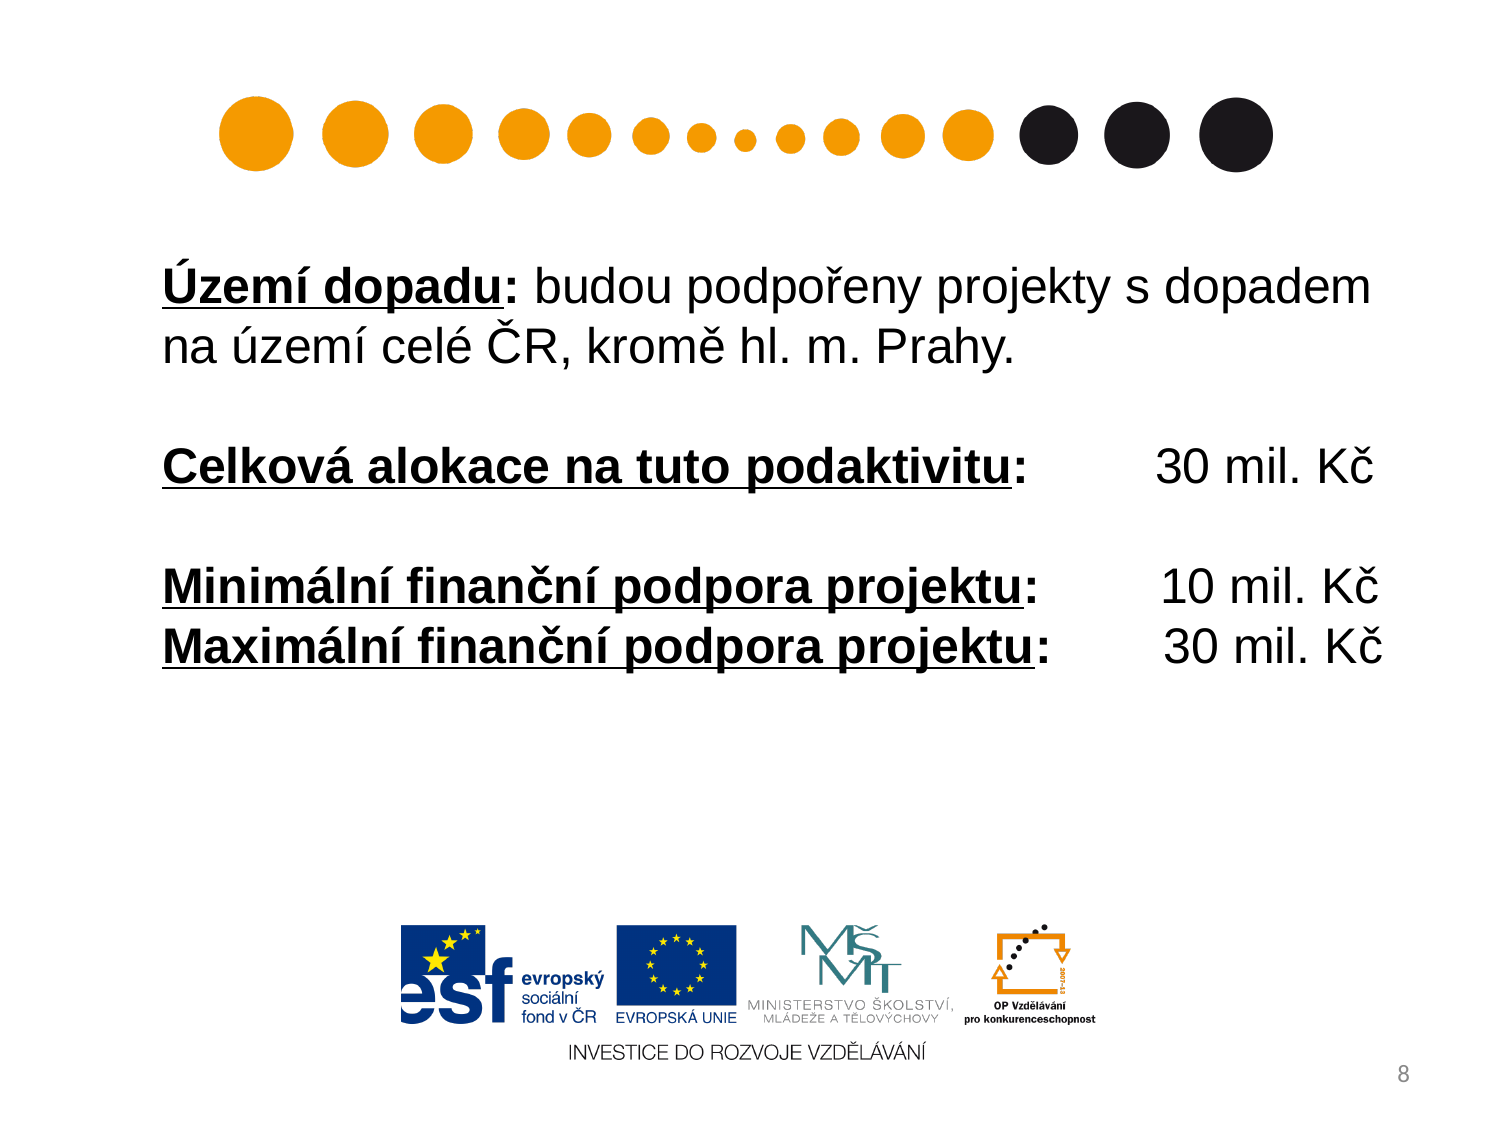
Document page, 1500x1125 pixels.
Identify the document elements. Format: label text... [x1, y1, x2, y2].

slide_number 8 [1074, 1042, 1425, 1103]
picture [215, 93, 1275, 137]
picture [399, 922, 1100, 1061]
list Území dopadu: budou podpořeny projekty s dopadem na území celé ČR, kromě hl. m. Prahy. Celková alokace na tuto podaktivitu: 30 mil. Kč Minimální finanční podpora projektu: 10 mil. Kč Maximální finanční podpora projektu: 30 mil. Kč [146, 137, 1426, 791]
